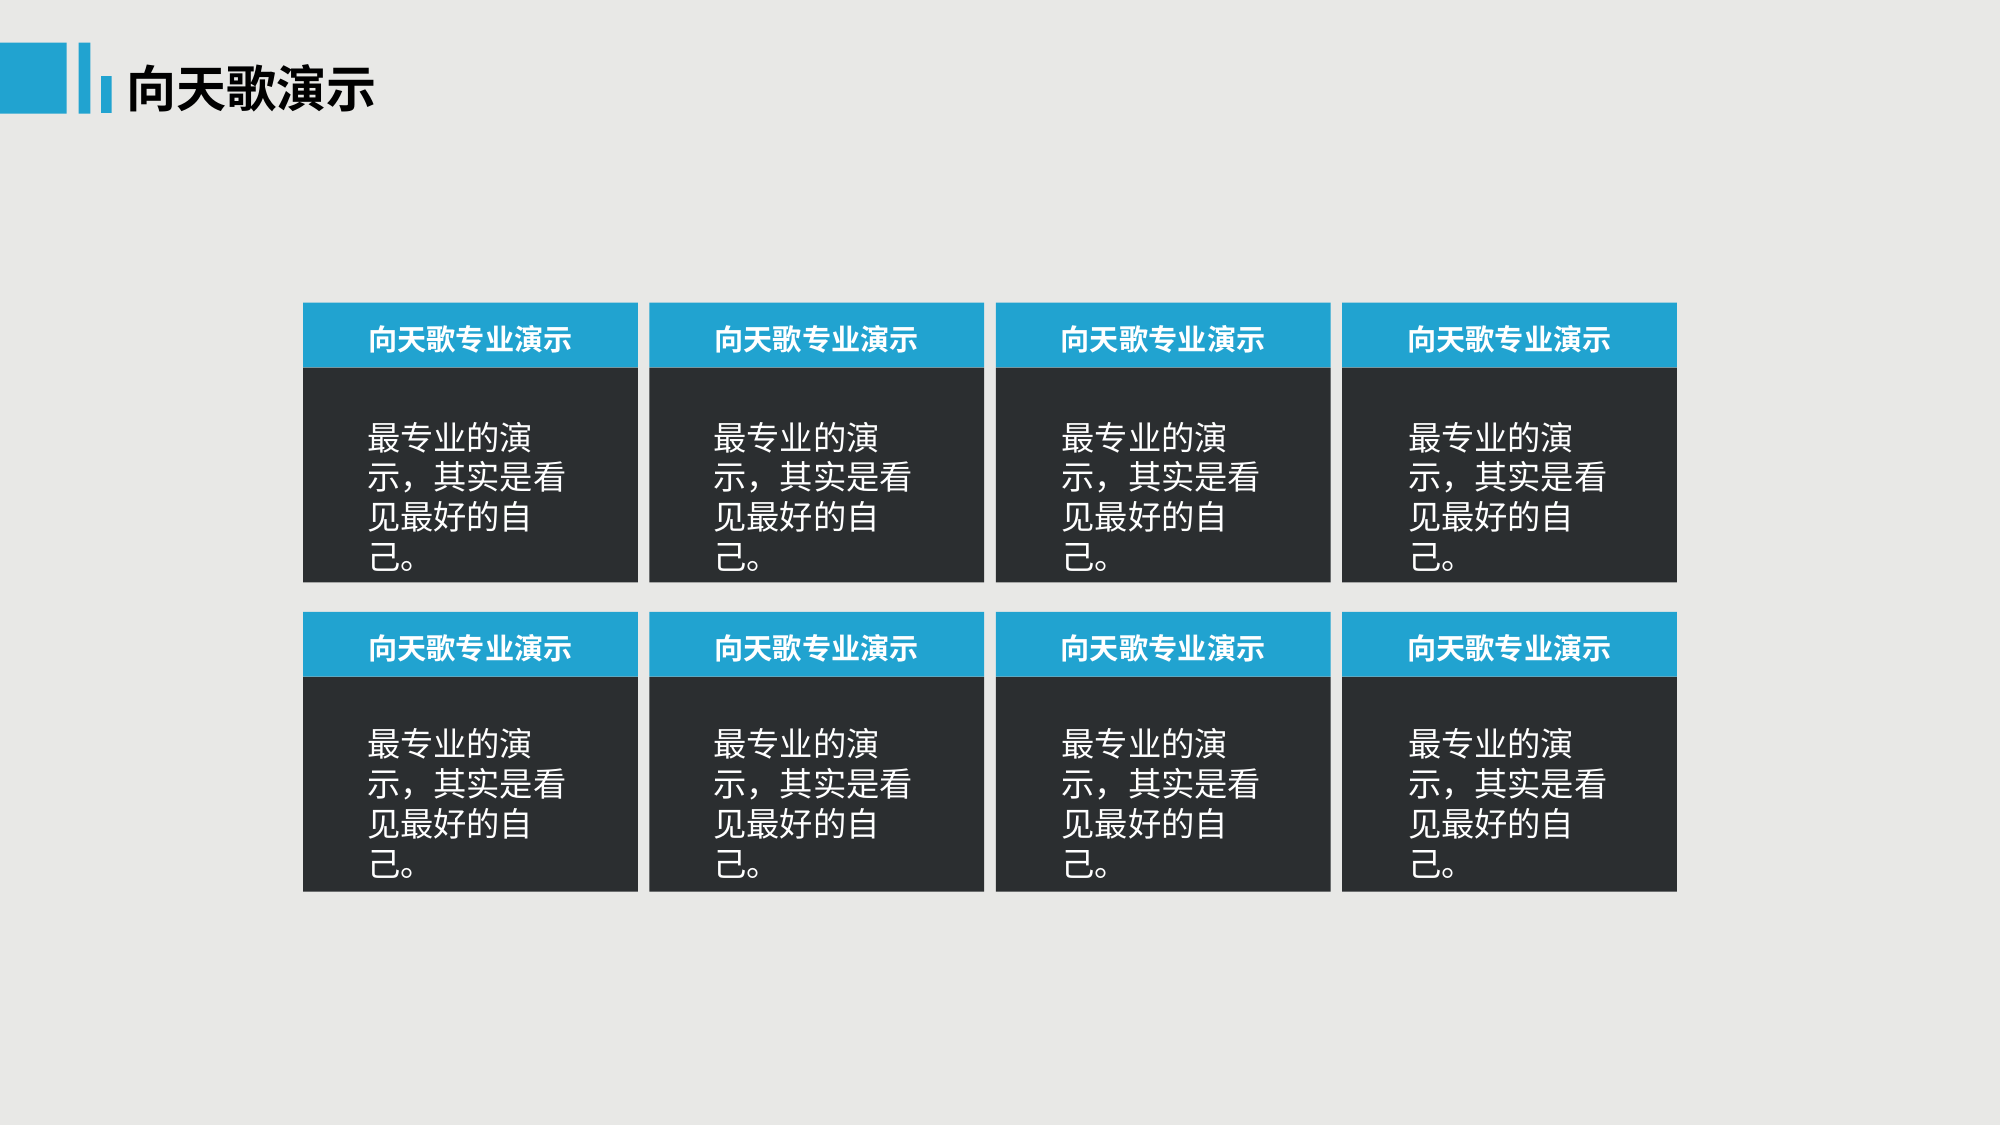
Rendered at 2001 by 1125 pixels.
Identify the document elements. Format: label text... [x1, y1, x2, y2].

text_box [99, 74, 111, 115]
text_box [0, 41, 69, 116]
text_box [1341, 611, 1678, 892]
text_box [649, 611, 985, 892]
text_box 向天歌演示 [111, 49, 433, 125]
text_box [77, 41, 92, 116]
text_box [649, 302, 985, 583]
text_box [302, 611, 639, 892]
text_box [995, 302, 1331, 583]
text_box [995, 611, 1331, 892]
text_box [302, 302, 639, 583]
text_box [1341, 302, 1678, 583]
